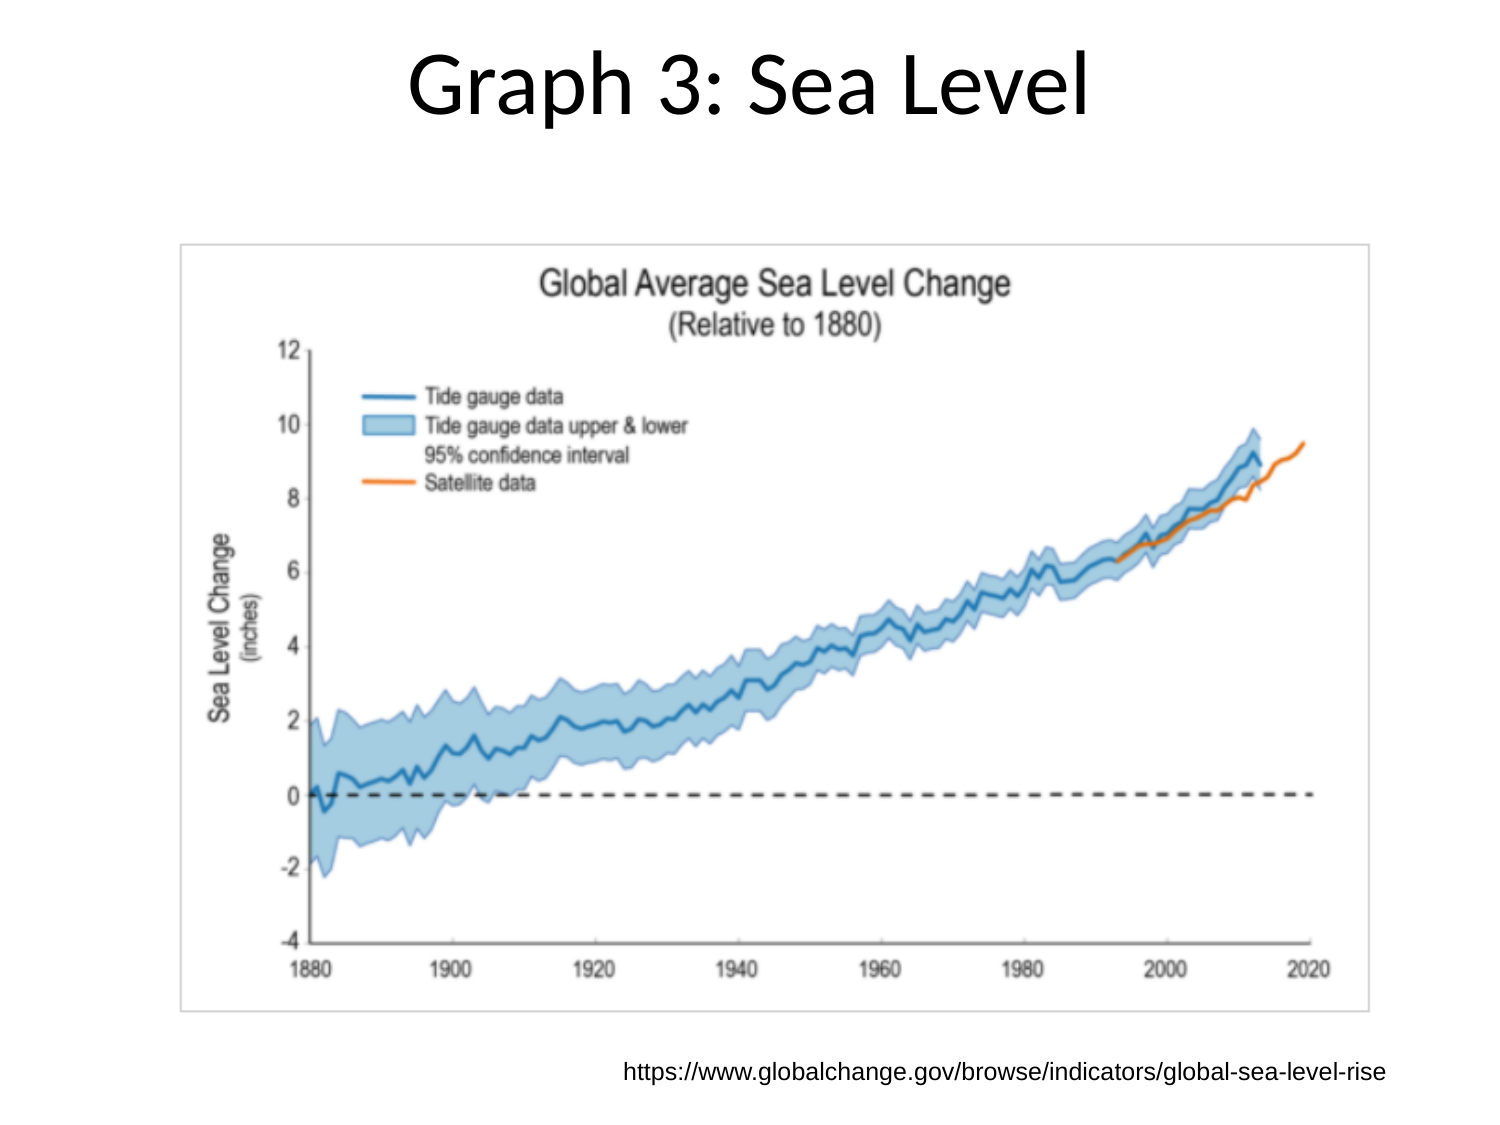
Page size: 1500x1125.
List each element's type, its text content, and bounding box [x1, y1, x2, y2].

text_box https://www.globalchange.gov/browse/indicators/global-sea-level-rise [608, 1055, 1459, 1093]
title Graph 3: Sea Level [75, 0, 1425, 172]
picture [0, 207, 1493, 1049]
